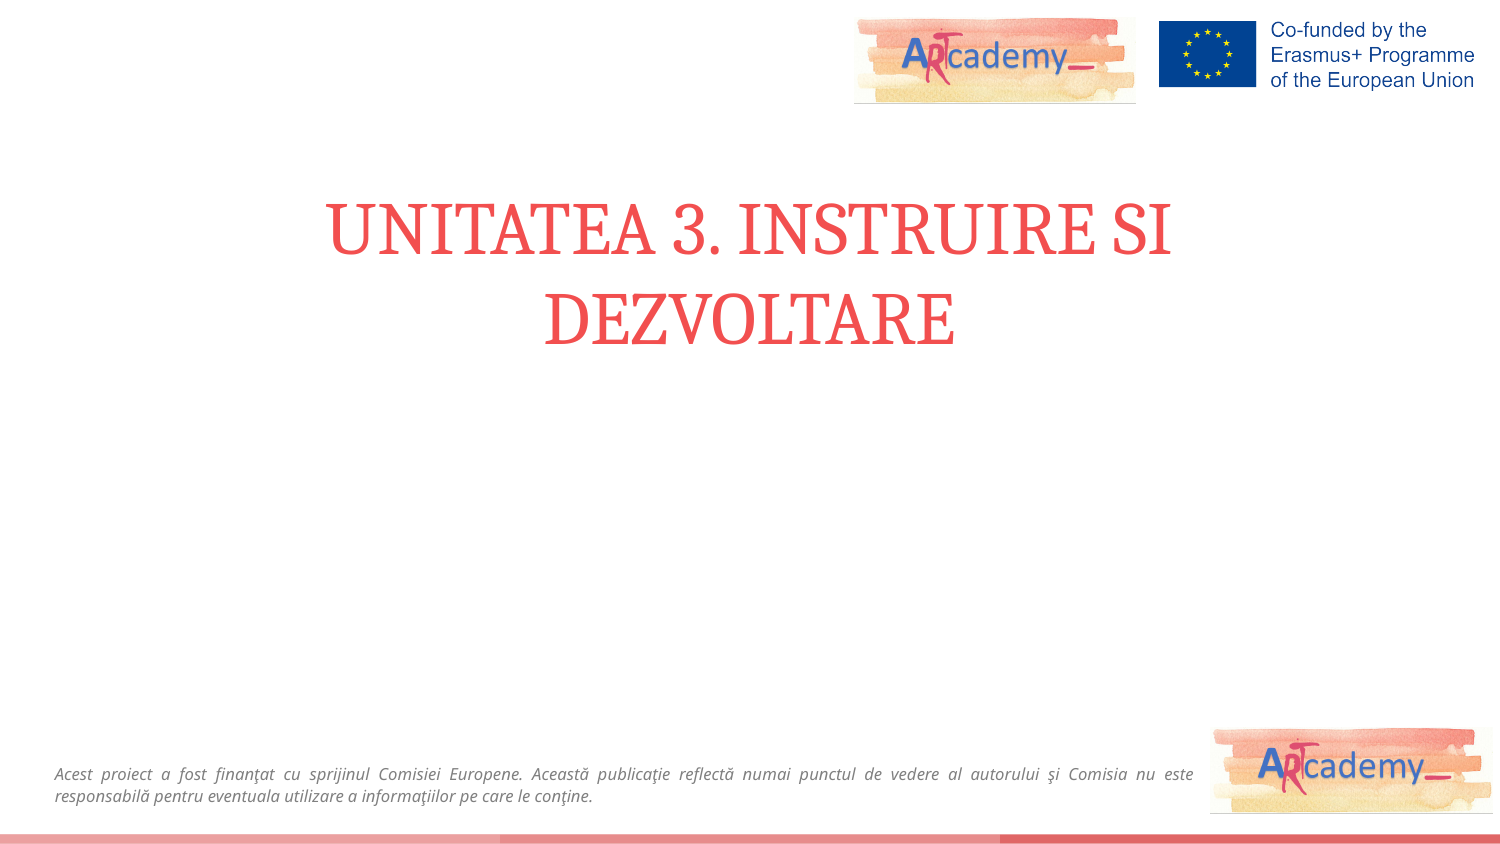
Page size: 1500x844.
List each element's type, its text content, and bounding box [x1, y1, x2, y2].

picture [1158, 21, 1474, 91]
title UNITATEA 3. INSTRUIRE SI DEZVOLTARE [164, 167, 1336, 375]
picture [1210, 709, 1493, 844]
picture [854, 0, 1137, 134]
text_box Acest proiect a fost finanţat cu sprijinul Comisiei Europene. Această publicaţie reflectă numai punctul de vedere al autorului şi Comisia nu este responsabilă pentru eventuala utilizare a informaţiilor pe care le conţine. [39, 754, 1205, 808]
